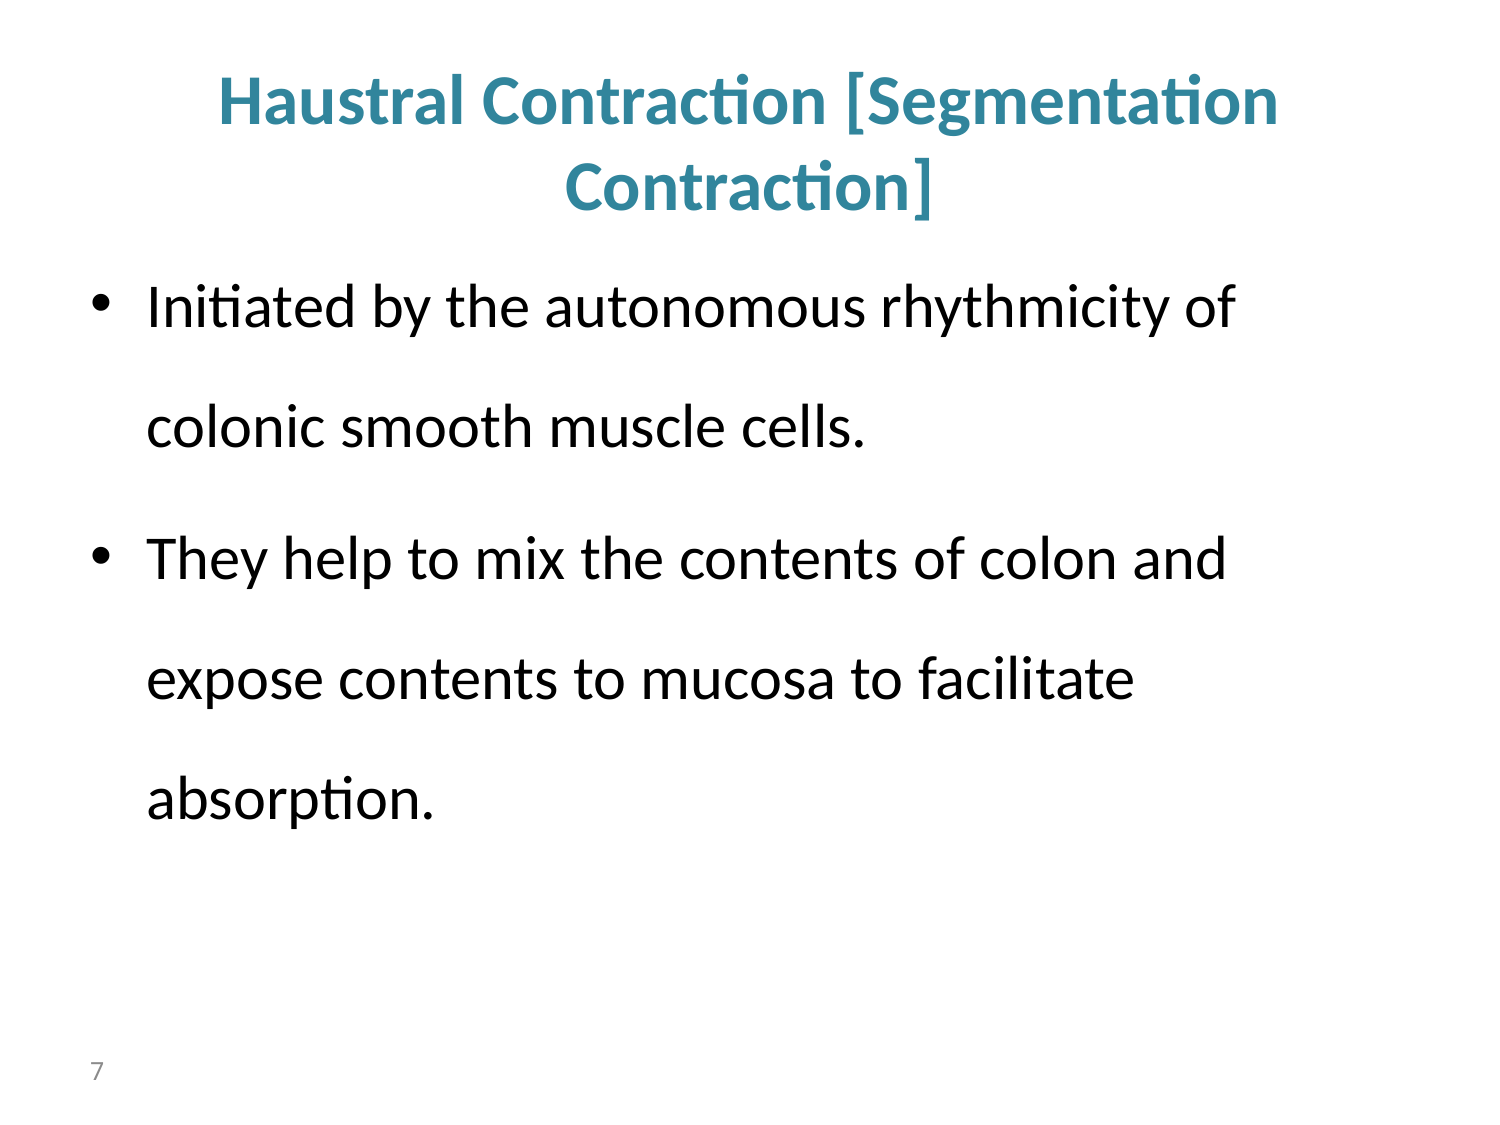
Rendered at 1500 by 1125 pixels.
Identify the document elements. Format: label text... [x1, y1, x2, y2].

slide_number 7 [75, 1042, 425, 1103]
title Haustral Contraction [Segmentation Contraction] [75, 45, 1425, 212]
list Initiated by the autonomous rhythmicity of colonic smooth muscle cells. They help to mix the contents of colon and expose contents to mucosa to facilitate absorption. [75, 212, 1425, 1088]
